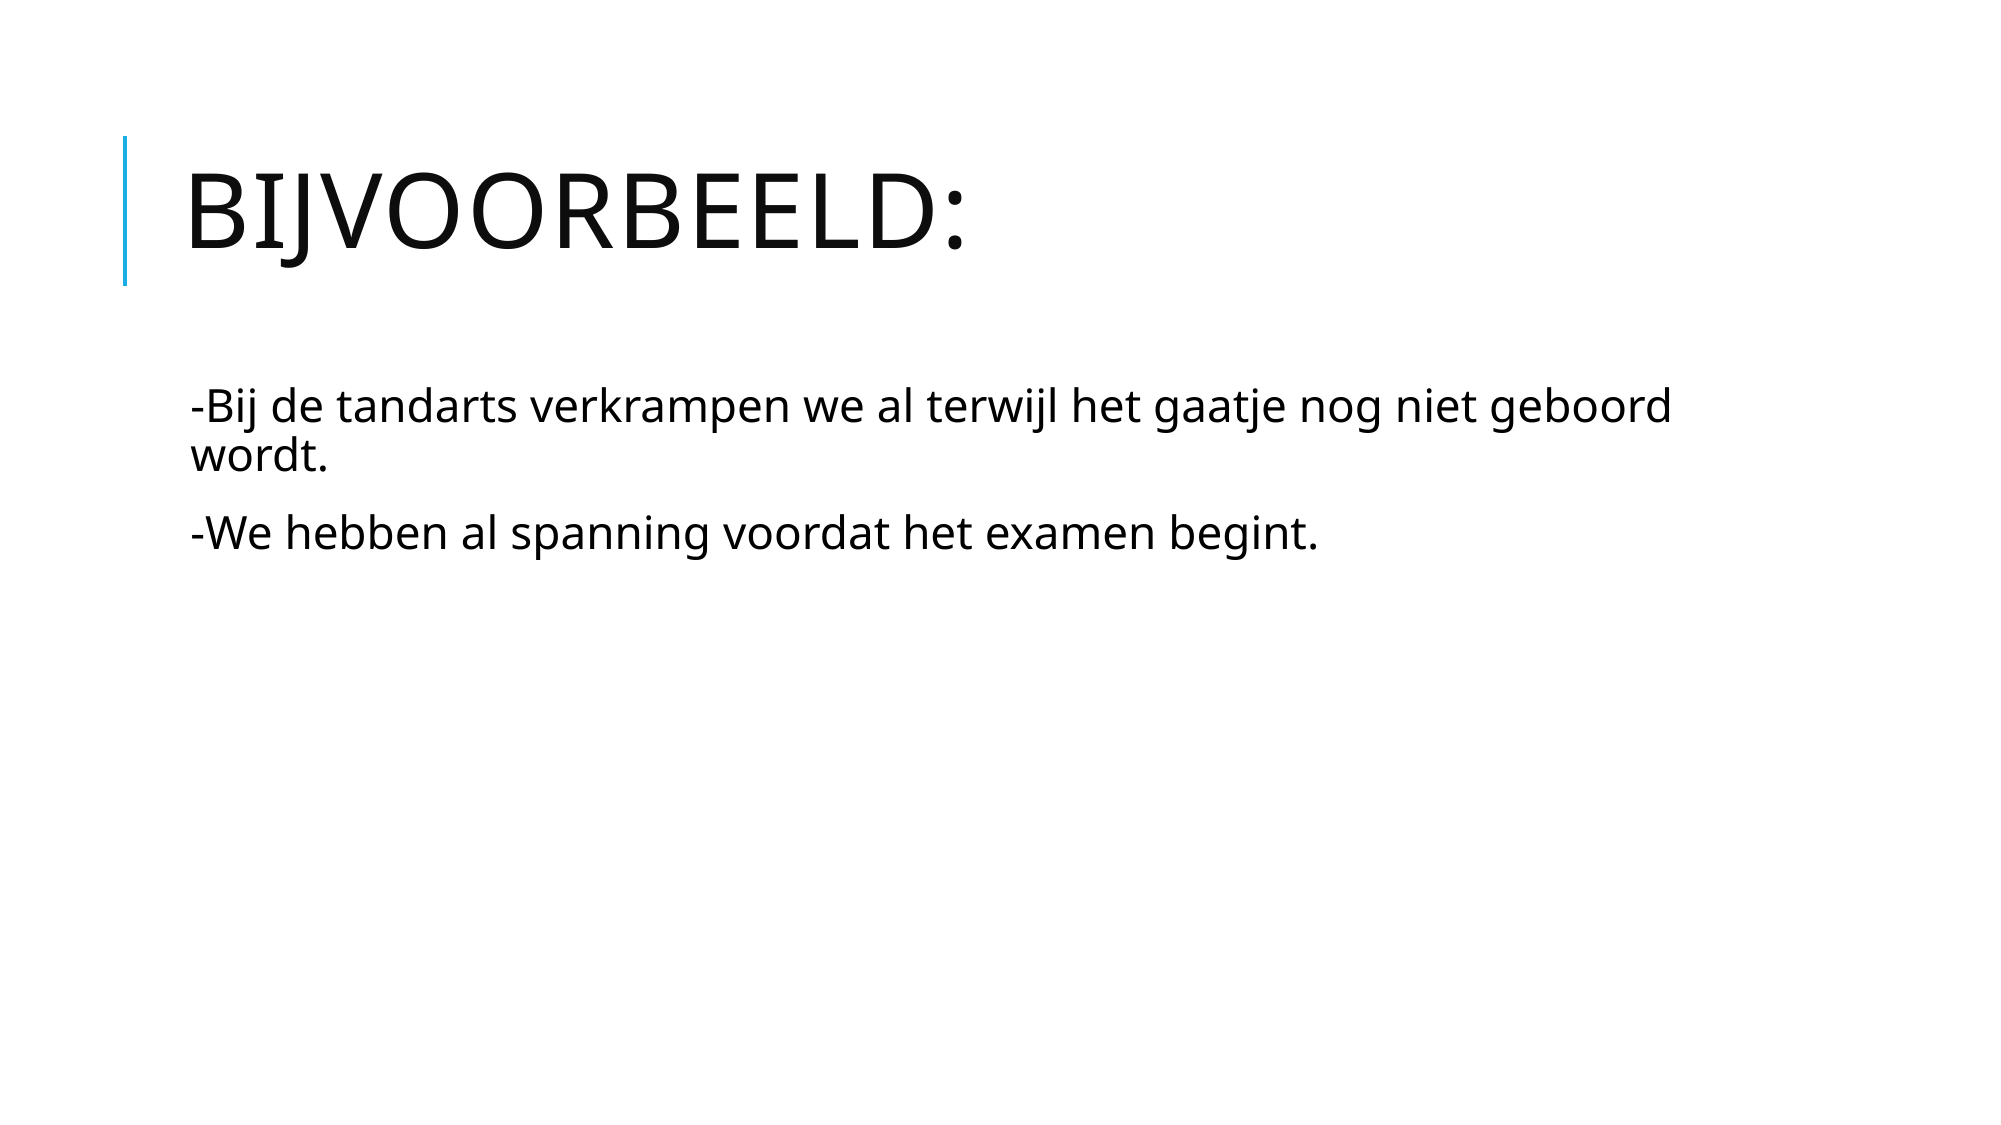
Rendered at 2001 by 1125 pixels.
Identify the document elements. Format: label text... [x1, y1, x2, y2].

list -Bij de tandarts verkrampen we al terwijl het gaatje nog niet geboord wordt. -We hebben al spanning voordat het examen begint. [168, 375, 1763, 1035]
title Bijvoorbeeld: [168, 96, 1763, 342]
